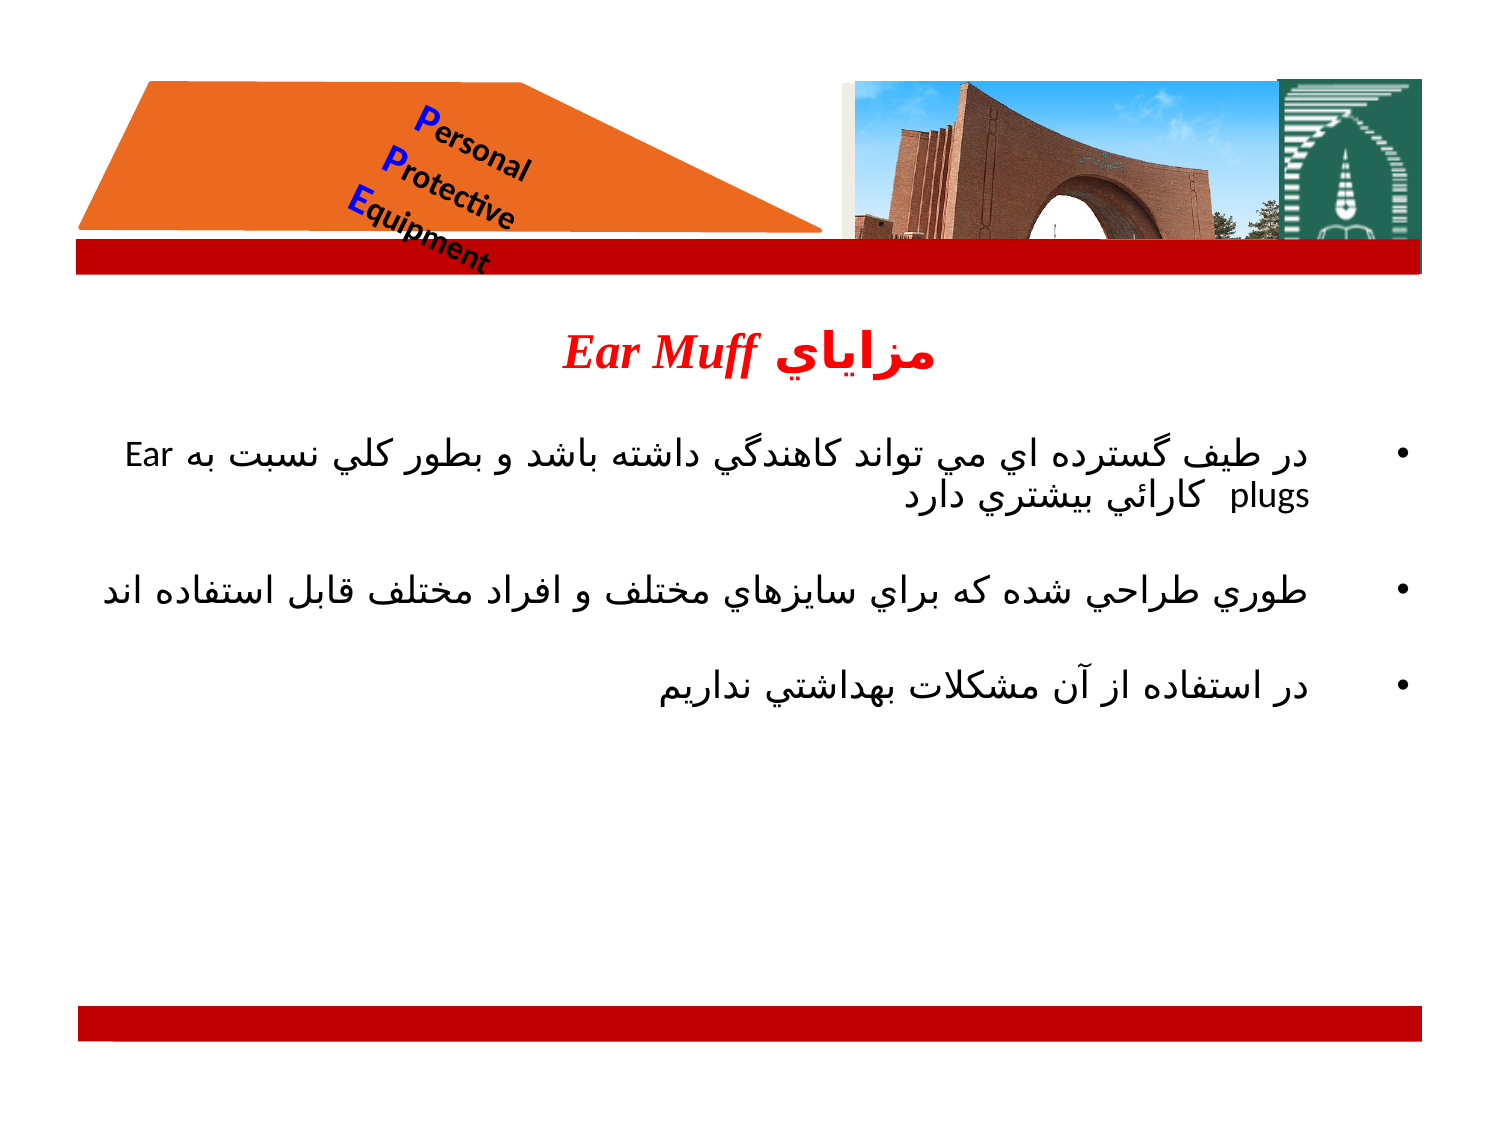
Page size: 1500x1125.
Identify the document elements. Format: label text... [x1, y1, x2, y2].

picture [855, 79, 1422, 262]
list مزاياي Ear Muff در طيف گسترده اي مي تواند كاهندگي داشته باشد و بطور كلي نسبت به Ear plugs كارائي بيشتري دارد طوري طراحي شده كه براي سايزهاي مختلف و افراد مختلف قابل استفاده اند در استفاده از آن مشكلات بهداشتي نداريم [75, 262, 1425, 1005]
